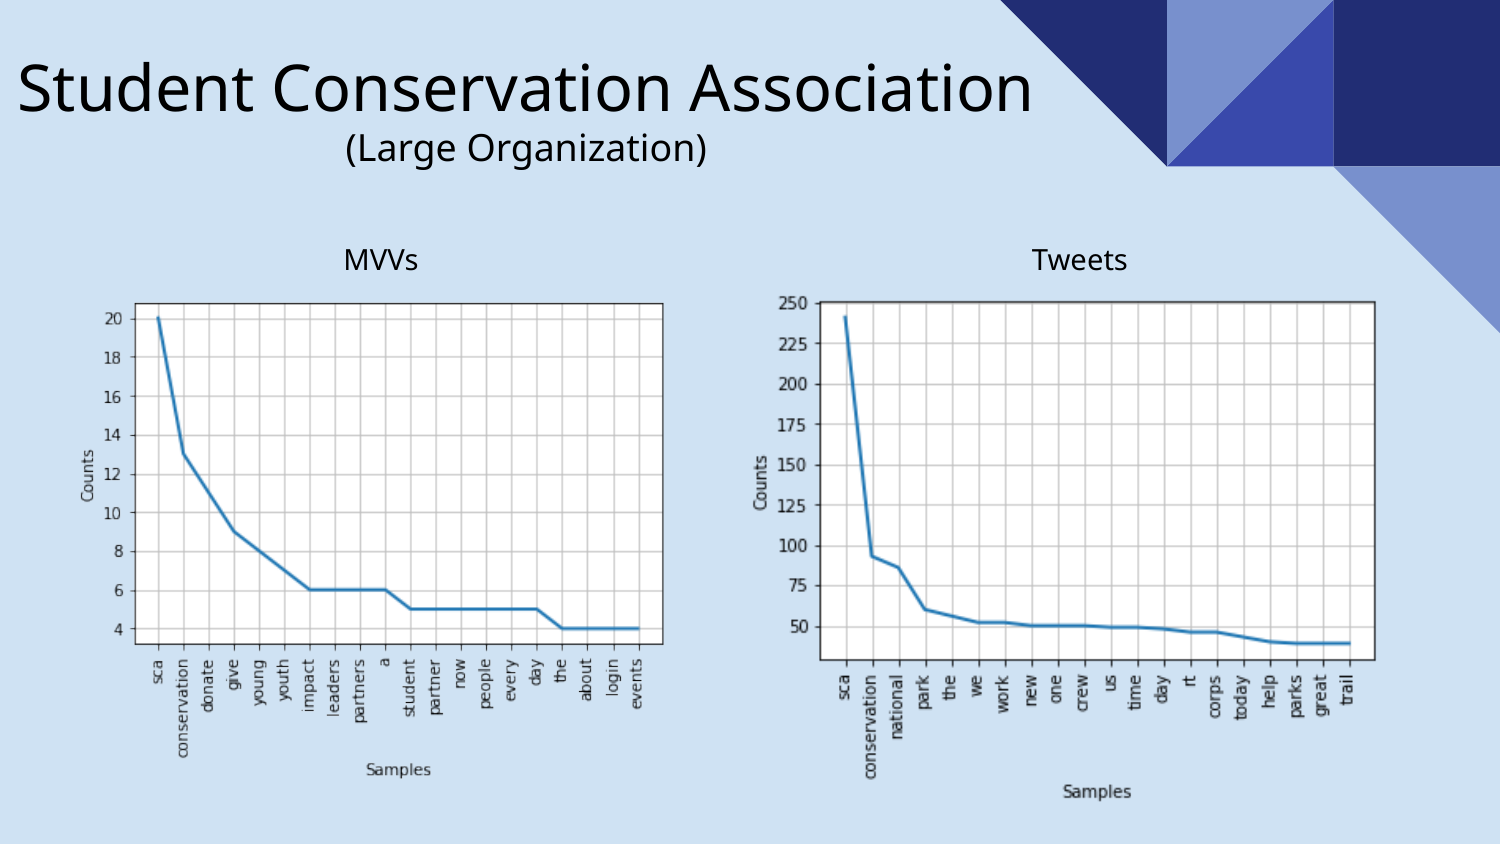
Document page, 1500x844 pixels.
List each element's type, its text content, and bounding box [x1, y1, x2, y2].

text_box Tweets [1016, 226, 1151, 283]
picture [742, 285, 1386, 813]
text_box MVVs [328, 226, 443, 290]
title Student Conservation Association (Large Organization) [0, 39, 1201, 177]
picture [70, 291, 673, 791]
